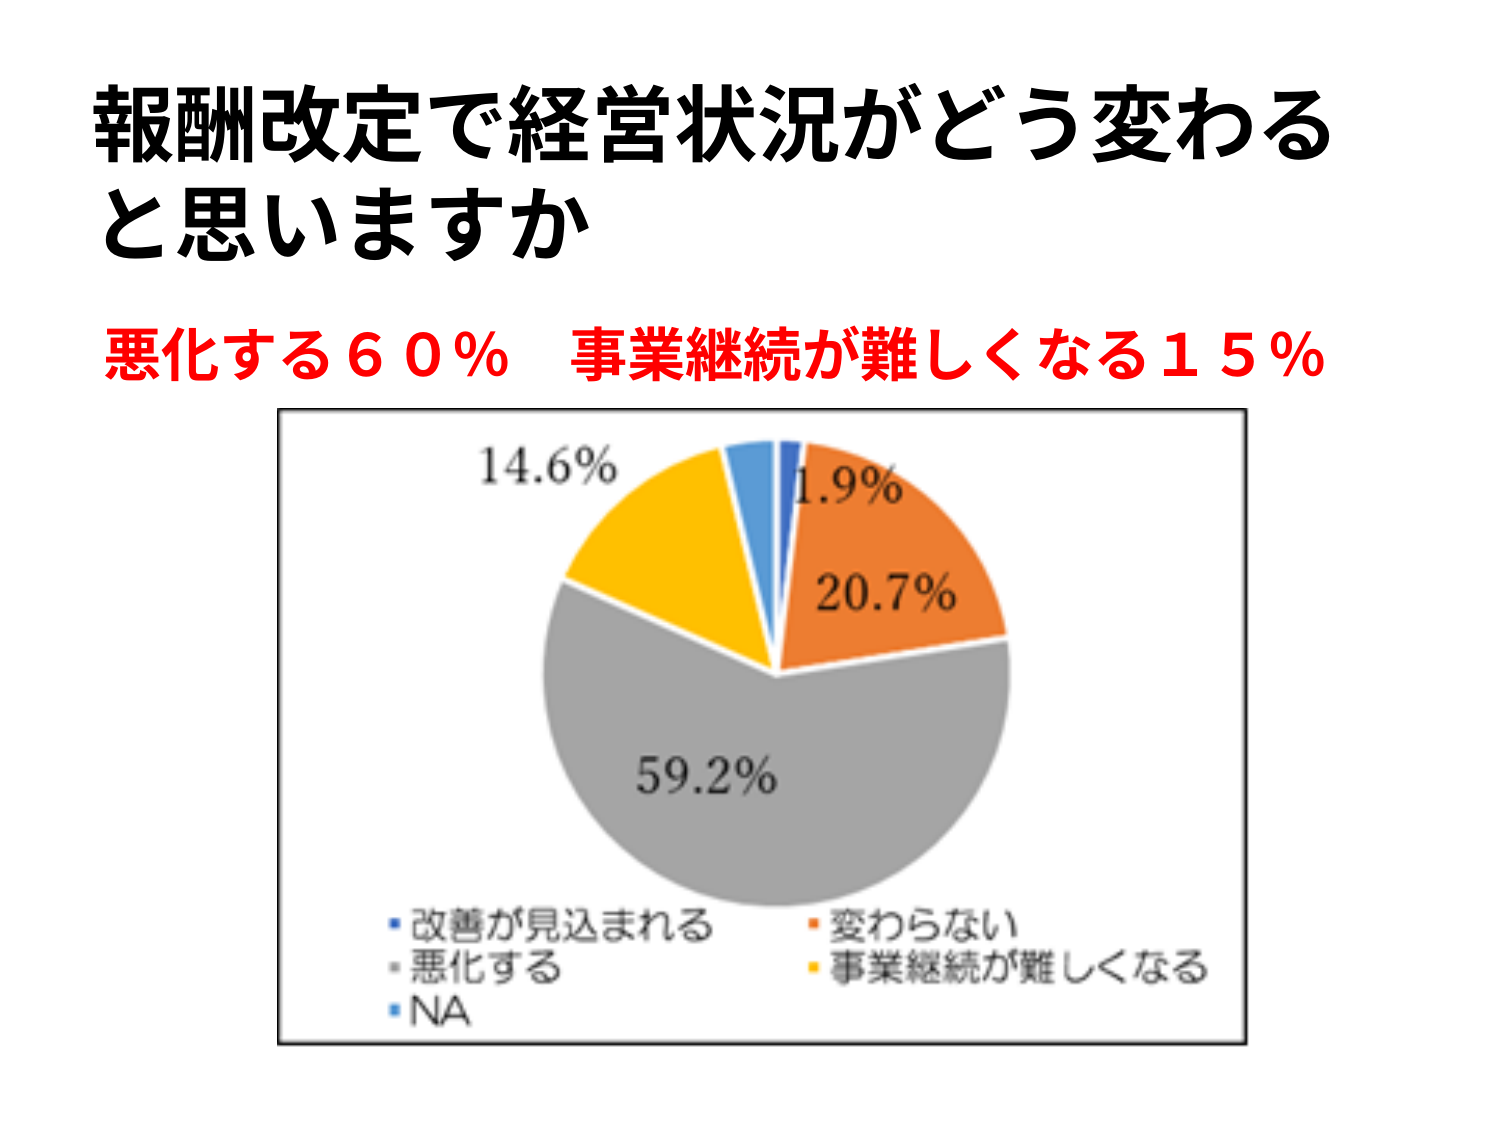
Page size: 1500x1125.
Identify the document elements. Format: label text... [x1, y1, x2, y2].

text_box 悪化する６０％ 事業継続が難しくなる１５％ [88, 310, 1365, 396]
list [277, 408, 1252, 1050]
title 報酬改定で経営状況がどう変わると思いますか [76, 78, 1427, 266]
